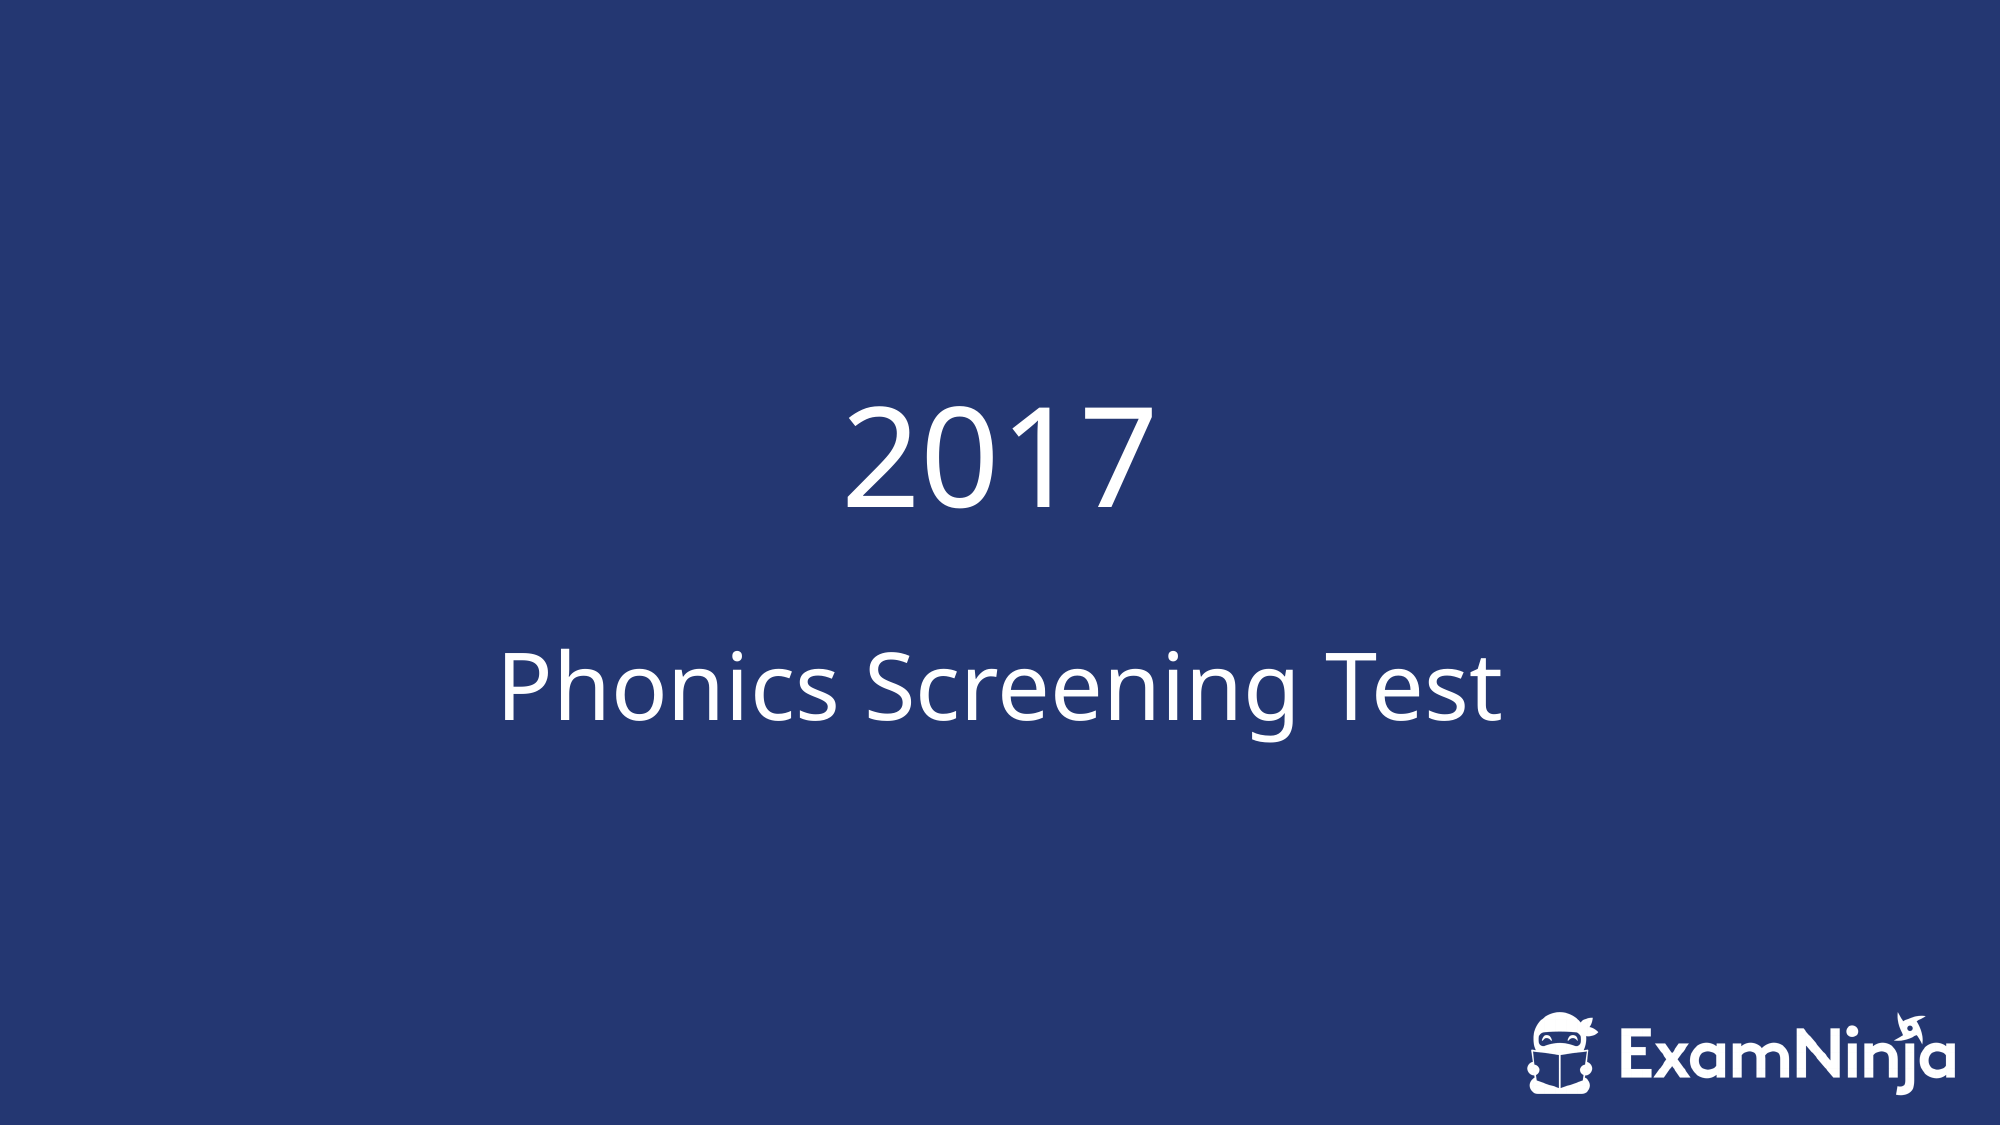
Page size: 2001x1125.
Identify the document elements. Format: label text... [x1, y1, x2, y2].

title 2017 Phonics Screening Test [249, 377, 1750, 748]
picture [1501, 1003, 1979, 1102]
